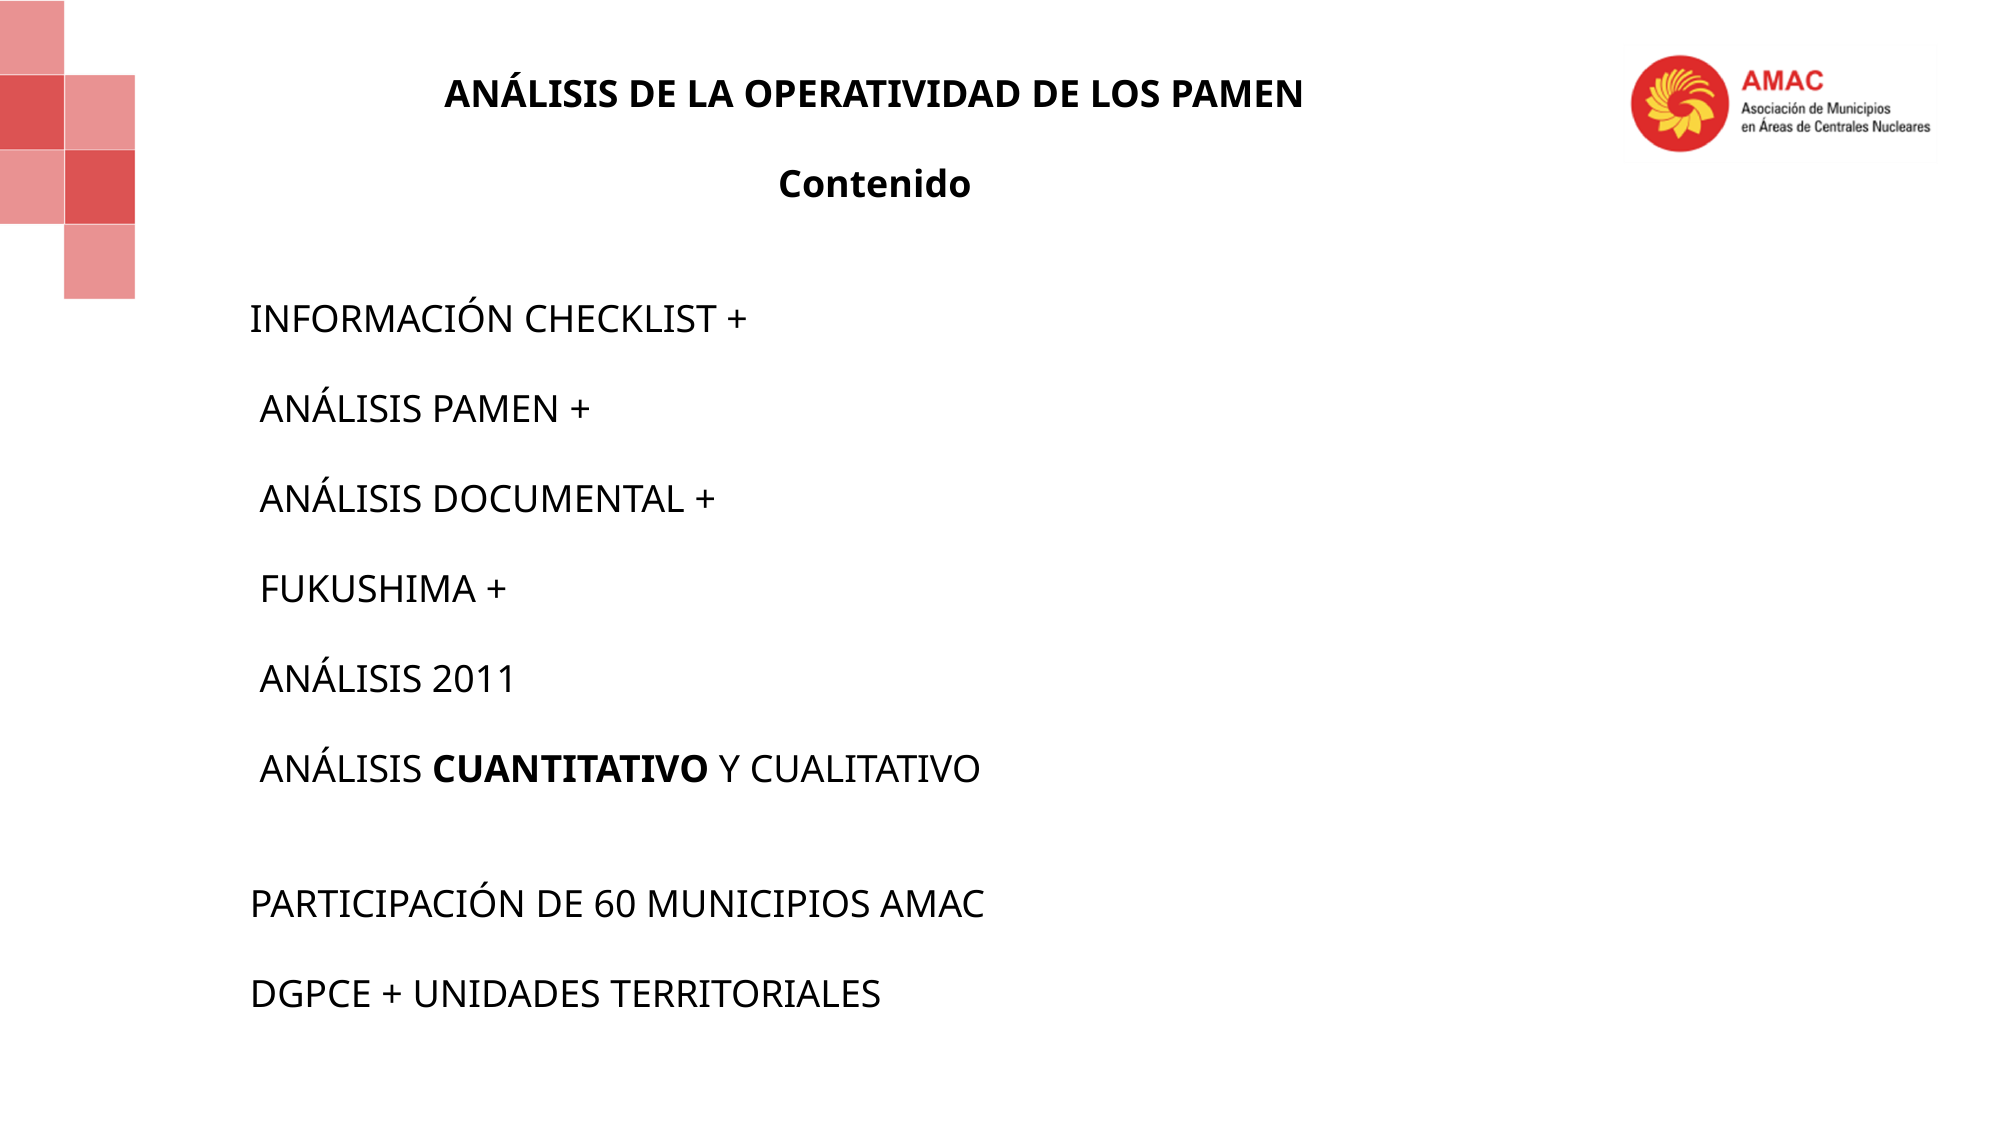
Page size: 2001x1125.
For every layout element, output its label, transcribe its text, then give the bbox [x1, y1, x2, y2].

picture [1621, 43, 1938, 165]
picture [0, 0, 136, 300]
text_box ANÁLISIS DE LA OPERATIVIDAD DE LOS PAMEN Contenido INFORMACIÓN CHECKLIST + ANÁLISIS PAMEN + ANÁLISIS DOCUMENTAL + FUKUSHIMA + ANÁLISIS 2011 ANÁLISIS CUANTITATIVO Y CUALITATIVO PARTICIPACIÓN DE 60 MUNICIPIOS AMAC DGPCE + UNIDADES TERRITORIALES [235, 62, 1515, 1125]
